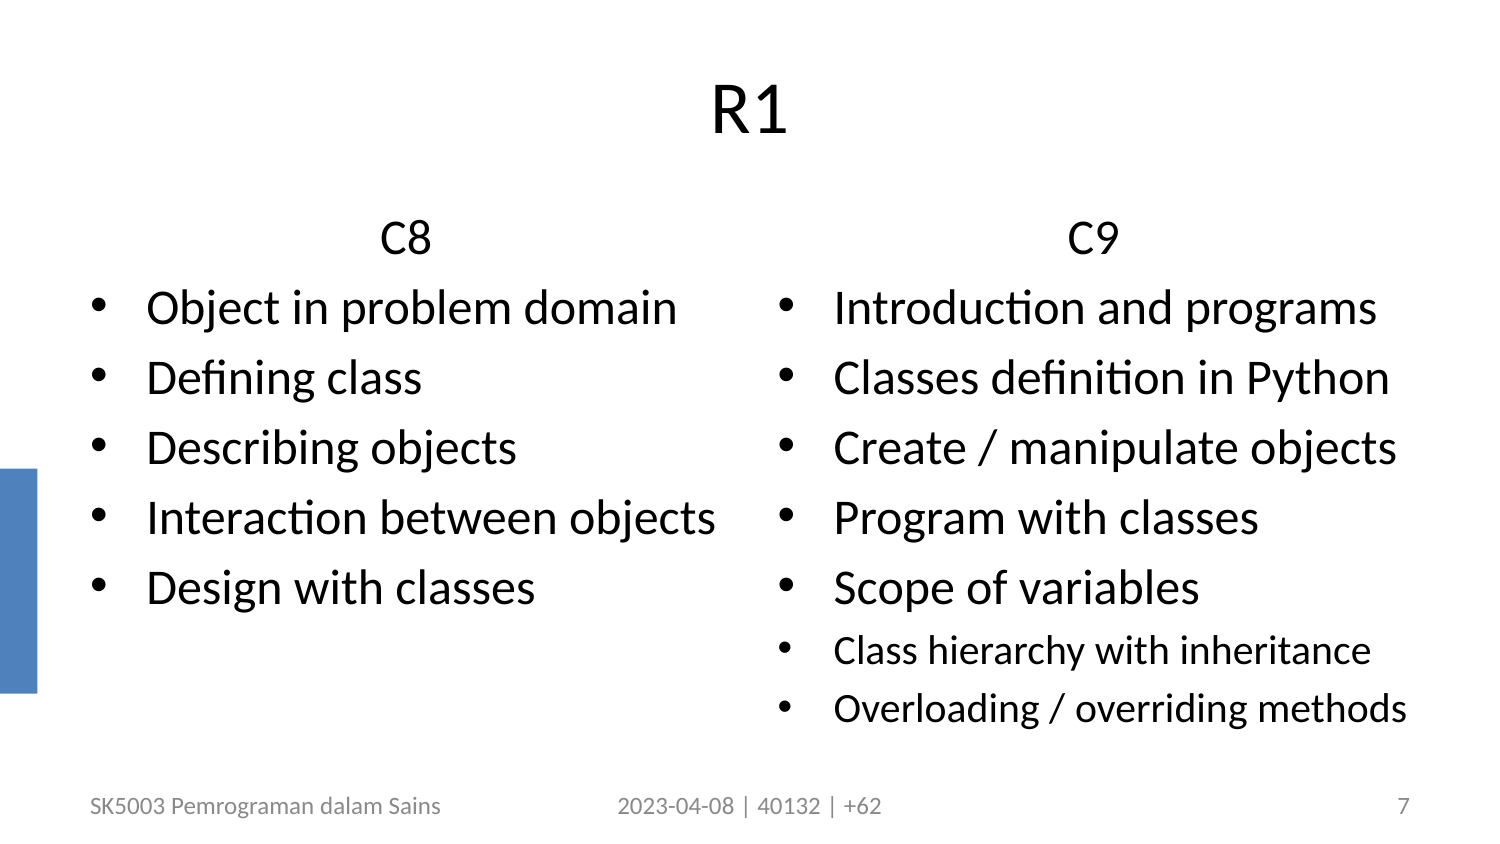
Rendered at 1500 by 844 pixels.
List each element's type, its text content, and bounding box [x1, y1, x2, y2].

list C9 Introduction and programs Classes definition in Python Create / manipulate objects Program with classes Scope of variables Class hierarchy with inheritance Overloading / overriding methods [762, 196, 1426, 754]
slide_number 7 [1074, 782, 1425, 827]
list C8 Object in problem domain Defining class Describing objects Interaction between objects Design with classes [74, 196, 738, 754]
slide_number SK5003 Pemrograman dalam Sains [75, 782, 463, 827]
title R1 [74, 33, 1426, 175]
footer 2023-04-08 | 40132 | +62 [512, 782, 988, 827]
